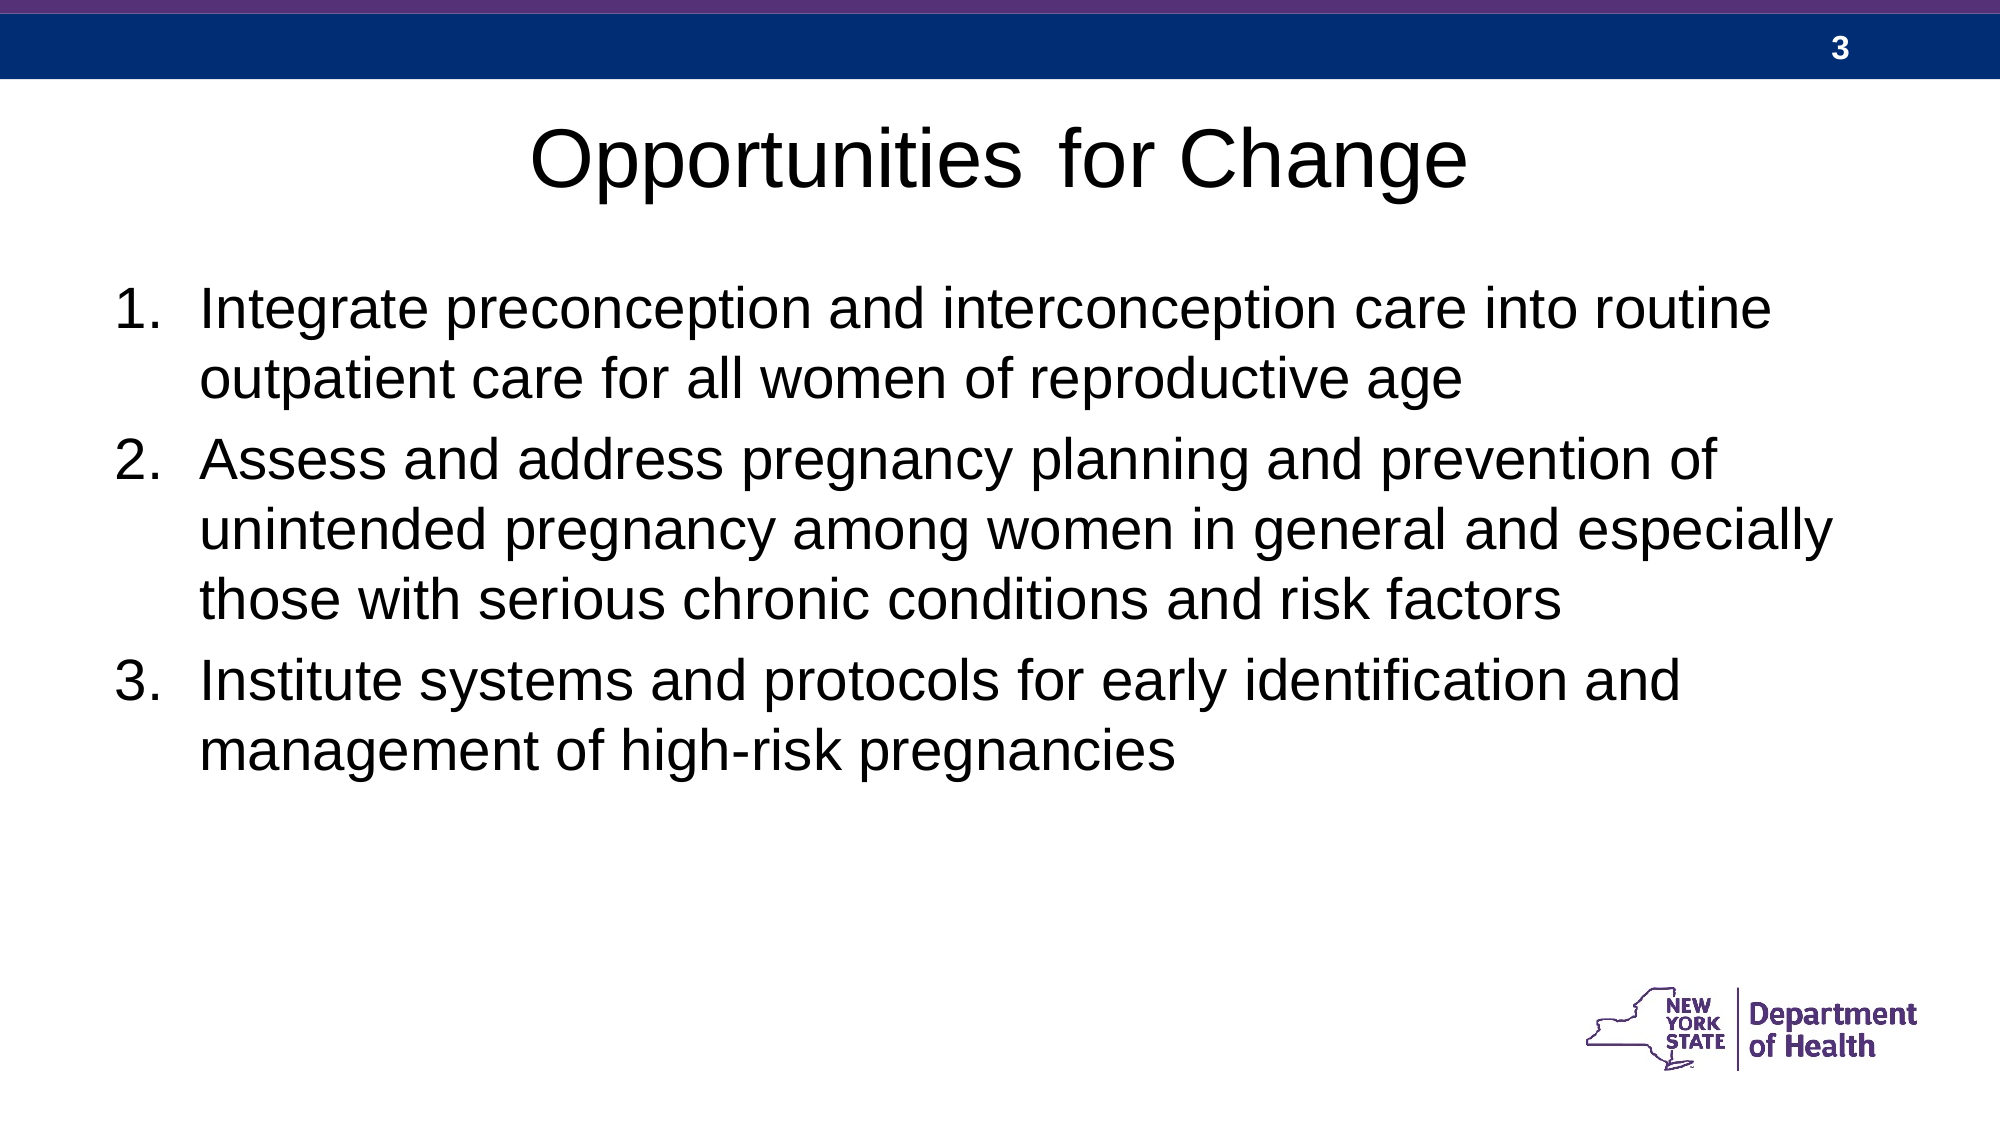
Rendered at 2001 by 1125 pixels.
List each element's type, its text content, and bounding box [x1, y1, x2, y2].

picture [1586, 987, 1917, 1071]
list Integrate preconception and interconception care into routine outpatient care for all women of reproductive age Assess and address pregnancy planning and prevention of unintended pregnancy among women in general and especially those with serious chronic conditions and risk factors Institute systems and protocols for early identification and management of high­-risk pregnancies [99, 262, 1900, 1005]
title Opportunities for Change [99, 45, 1900, 233]
